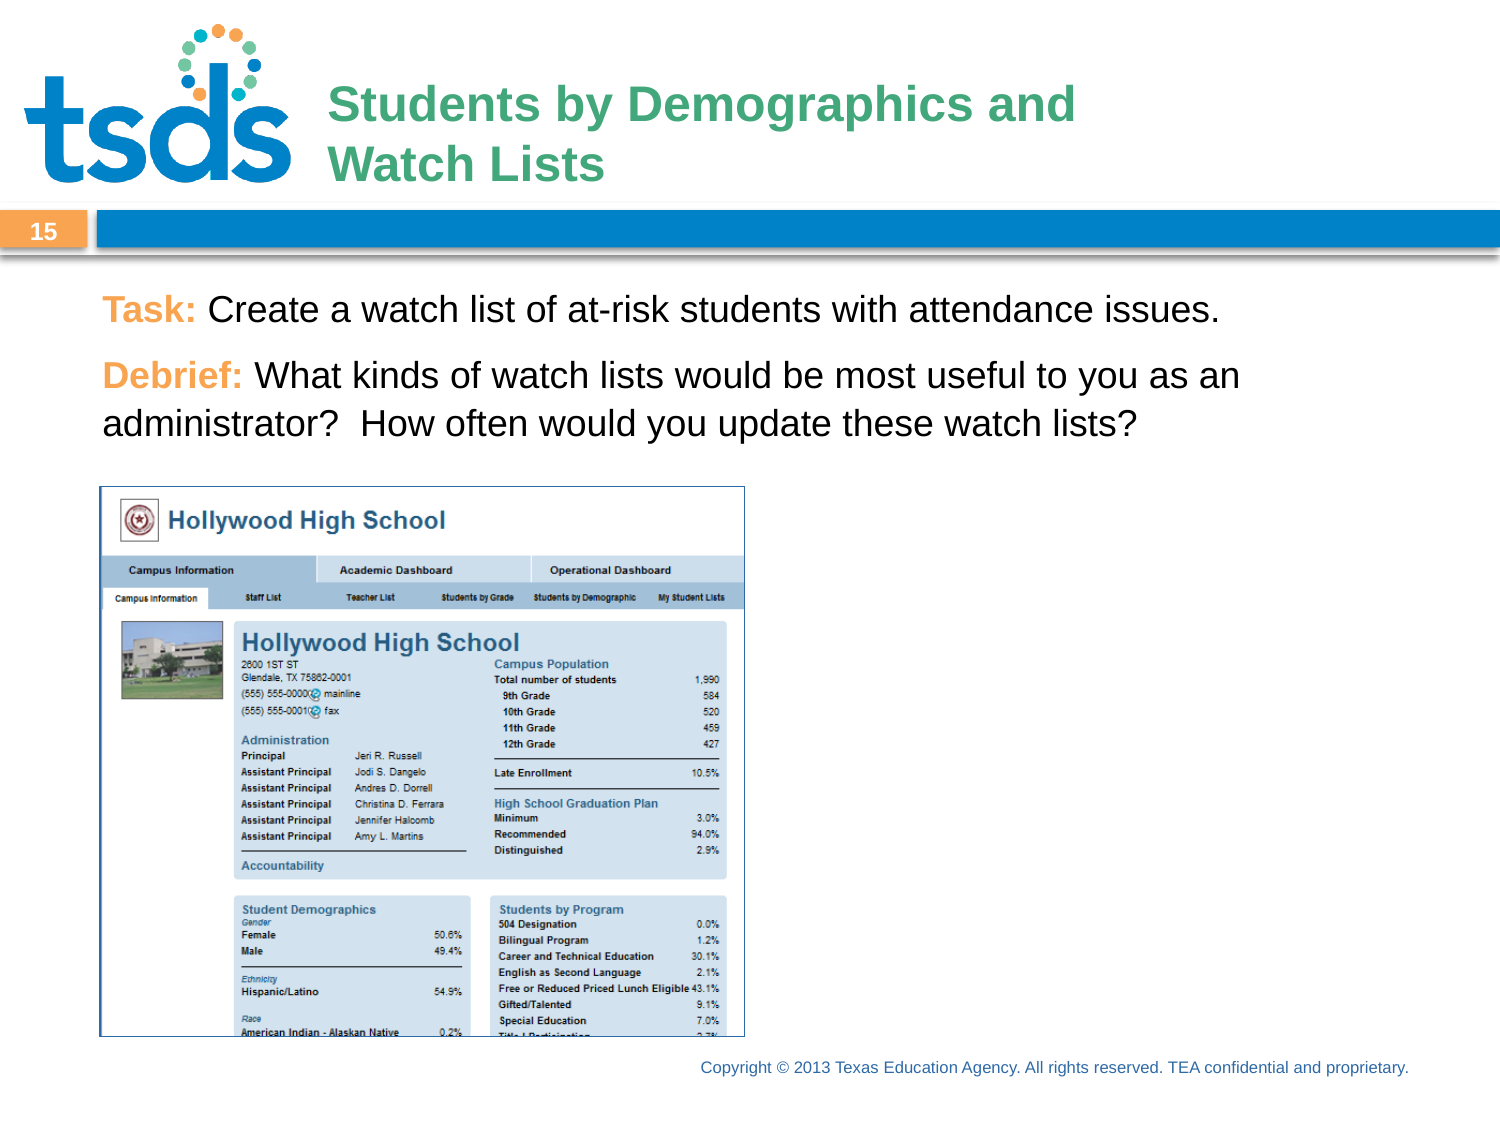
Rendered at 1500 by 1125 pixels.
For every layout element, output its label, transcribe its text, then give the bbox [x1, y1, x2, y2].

slide_number 14 [0, 210, 88, 251]
picture [100, 487, 745, 1036]
picture [24, 24, 291, 191]
title Students by Demographics and Watch Lists [312, 62, 1438, 201]
list Task: Create a watch list of at-risk students with attendance issues. Debrief: What kinds of watch lists would be most useful to you as an administrator? How often would you update these watch lists? [87, 275, 1425, 1013]
